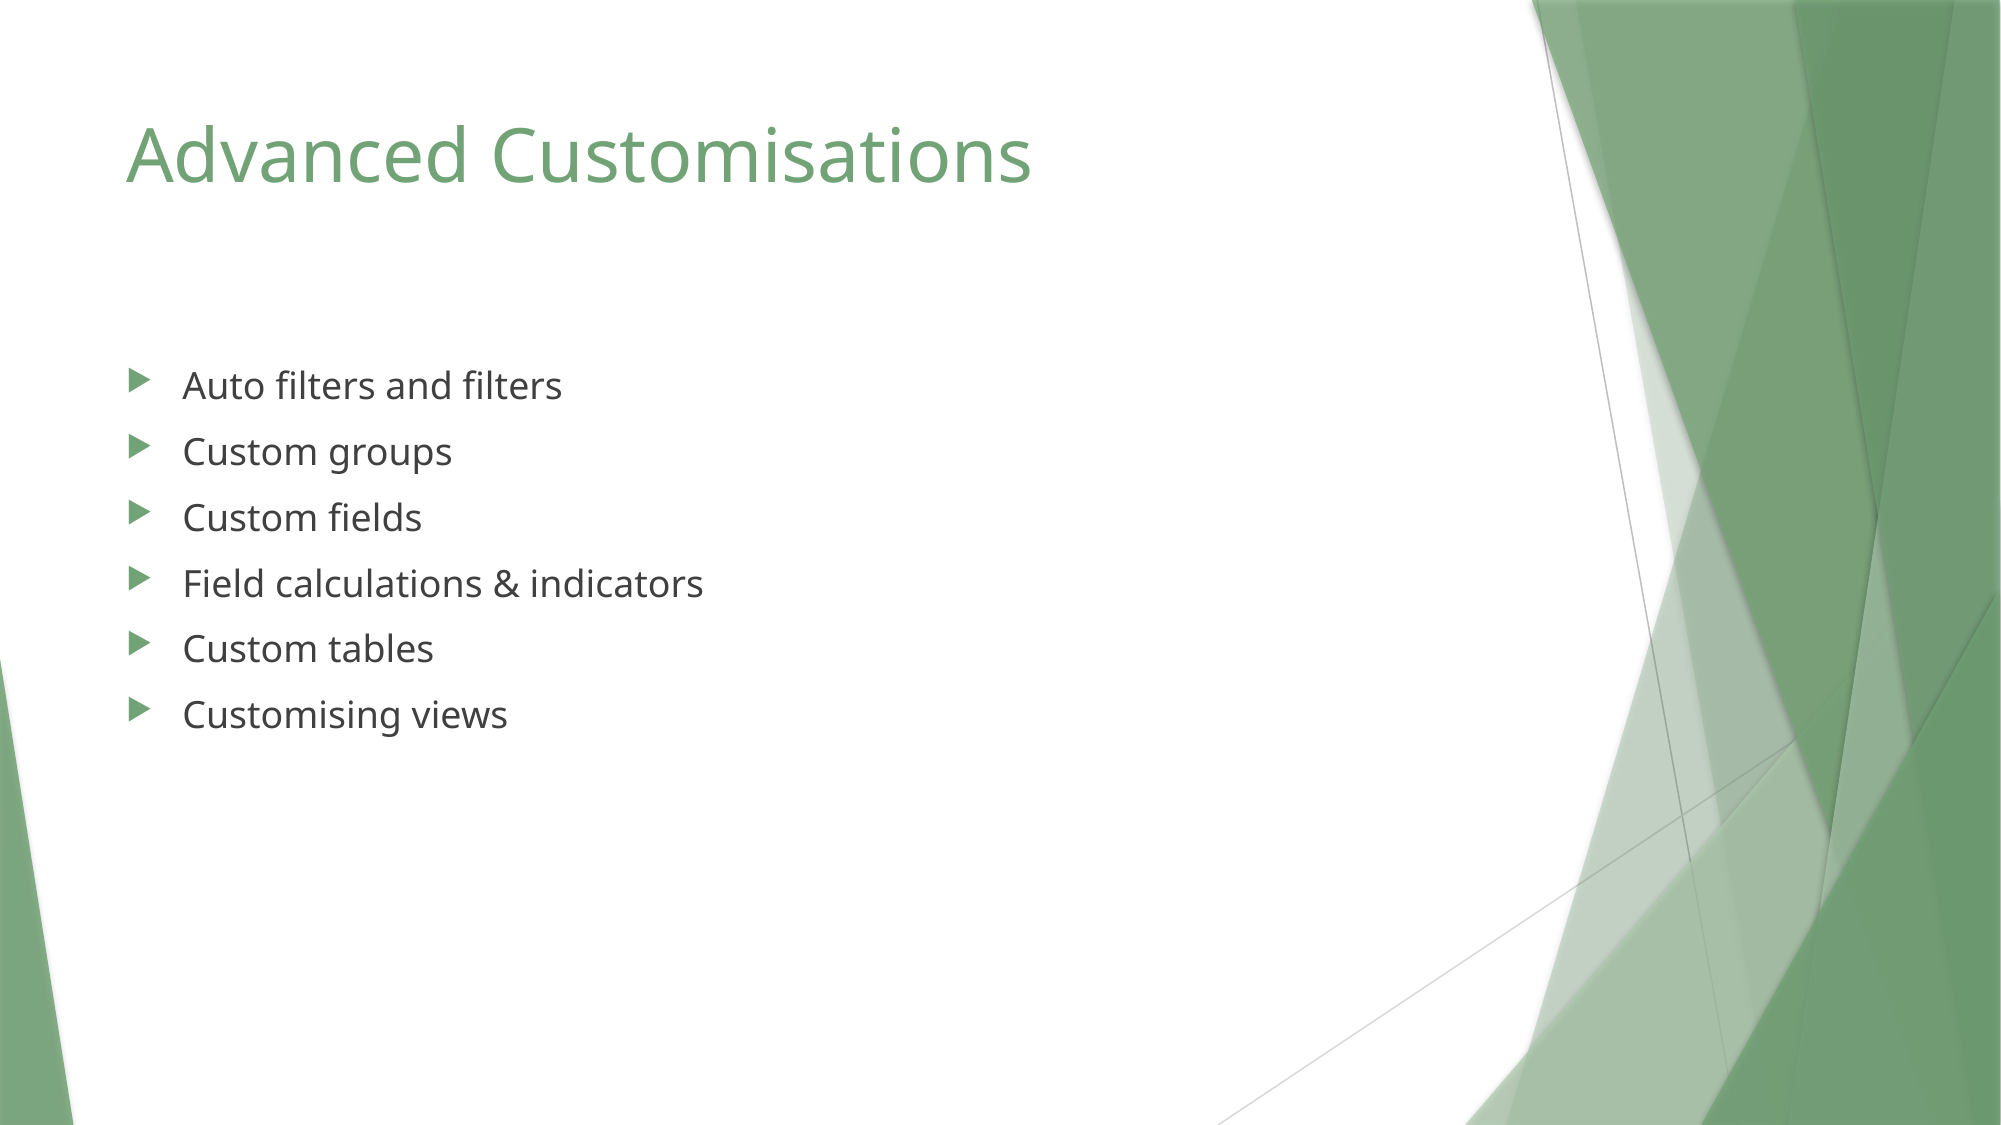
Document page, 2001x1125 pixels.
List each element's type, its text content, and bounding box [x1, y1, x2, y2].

title Advanced Customisations [111, 99, 1522, 317]
list Auto filters and filters Custom groups Custom fields Field calculations & indicators Custom tables Customising views [111, 354, 1522, 992]
